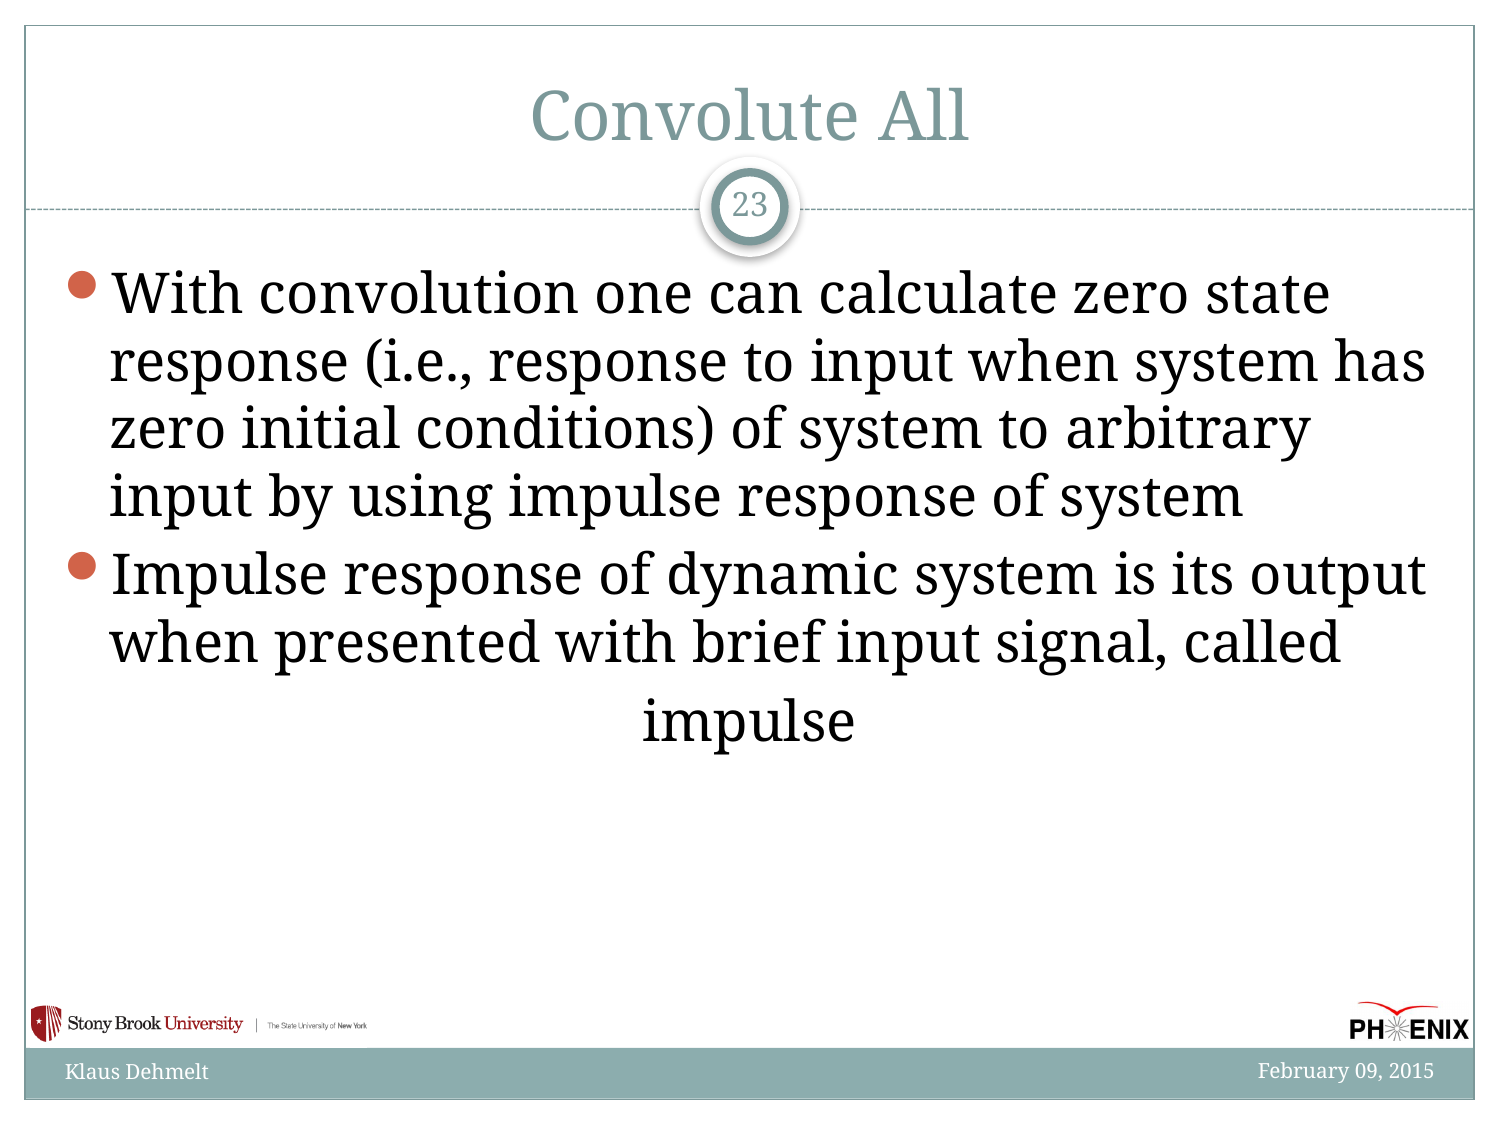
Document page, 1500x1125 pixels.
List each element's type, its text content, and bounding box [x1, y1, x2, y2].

picture [1350, 1001, 1469, 1041]
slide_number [950, 1050, 1450, 1111]
list With convolution one can calculate zero state response (i.e., response to input when system has zero initial conditions) of system to arbitrary input by using impulse response of system Impulse response of dynamic system is its output when presented with brief input signal, called impulse [49, 249, 1450, 1005]
picture [30, 994, 367, 1048]
title Convolute All [49, 37, 1450, 162]
slide_number 23 [712, 169, 788, 243]
footer Klaus Dehmelt [50, 1051, 638, 1112]
